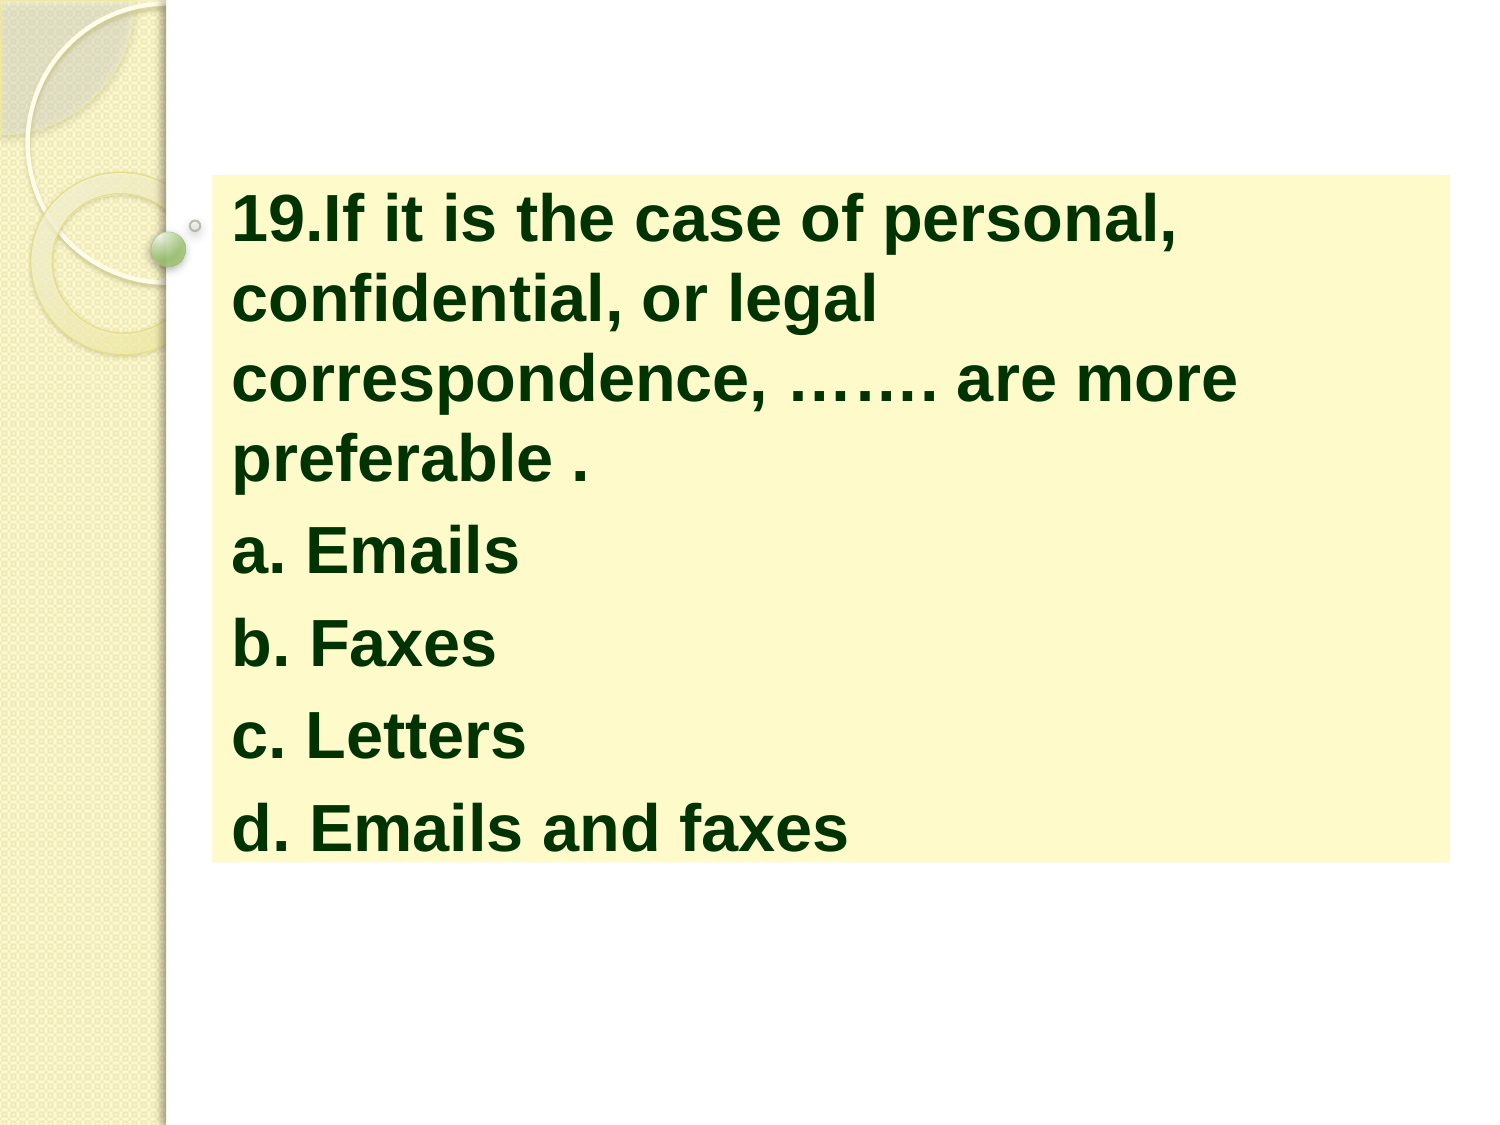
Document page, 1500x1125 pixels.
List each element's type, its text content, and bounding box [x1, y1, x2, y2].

subtitle 19.If it is the case of personal, confidential, or legal correspondence, ……. are more preferable . a. Emails b. Faxes c. Letters d. Emails and faxes [212, 174, 1450, 863]
